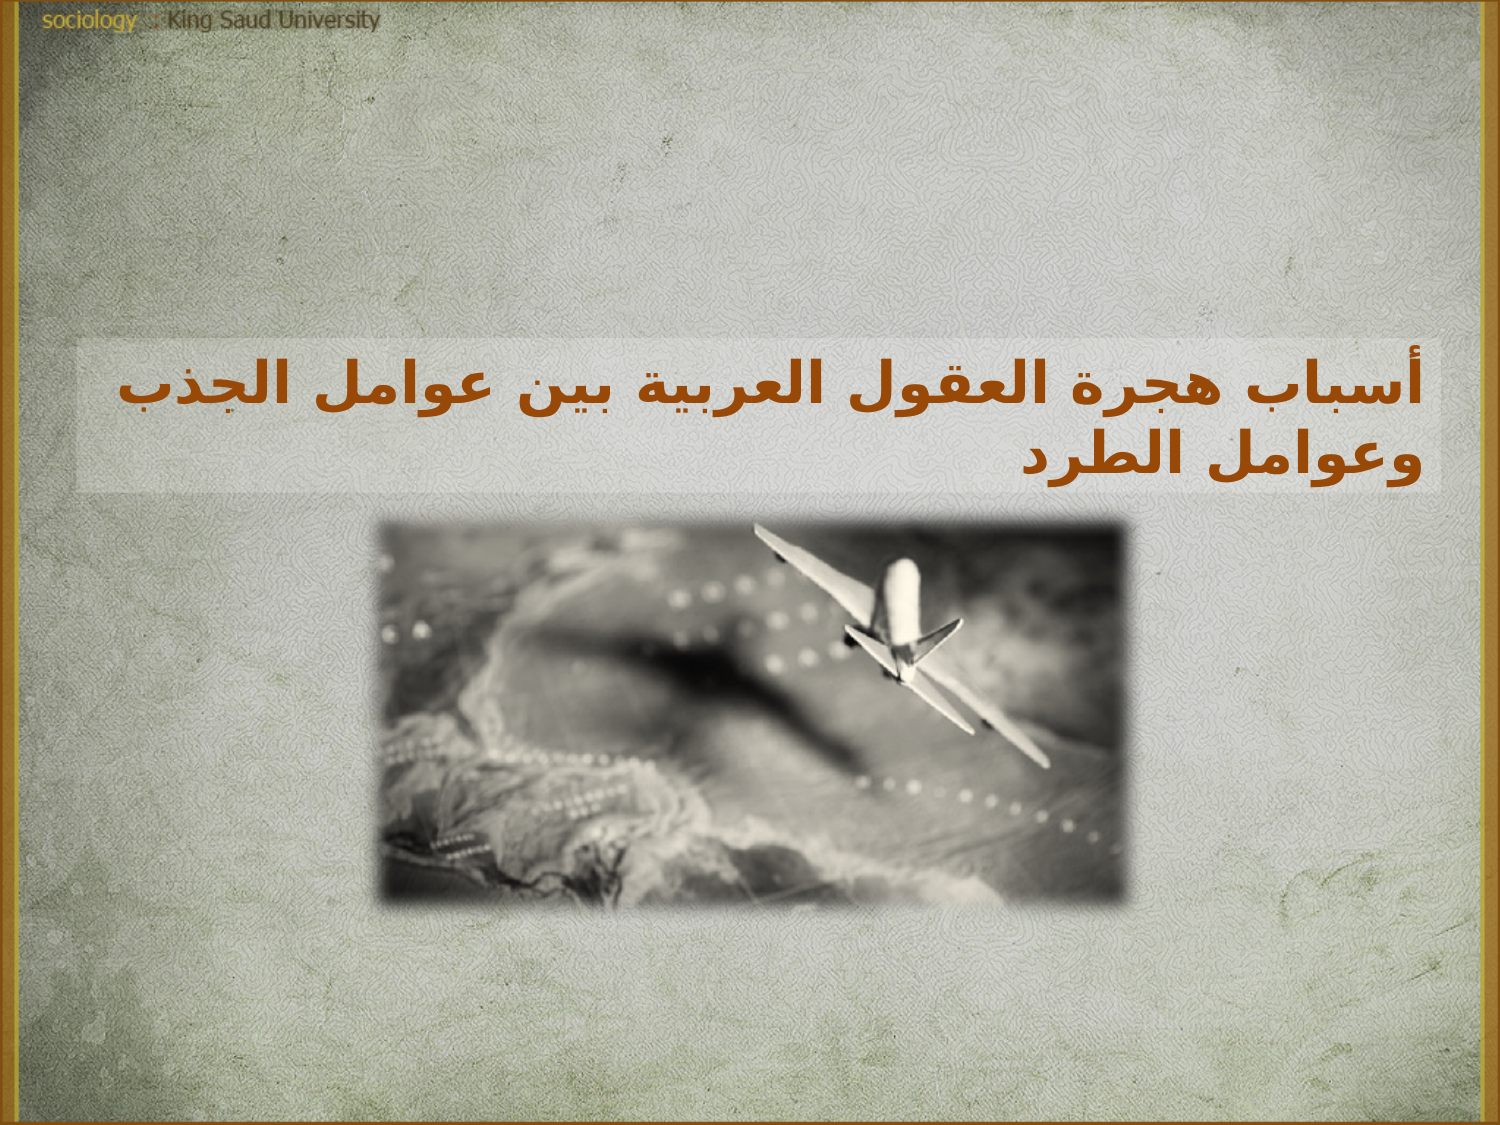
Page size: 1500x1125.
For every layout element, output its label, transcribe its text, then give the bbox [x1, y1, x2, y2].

picture [0, 0, 1500, 1125]
text_box أسباب هجرة العقول العربية بين عوامل الجذب وعوامل الطرد [76, 338, 1441, 493]
